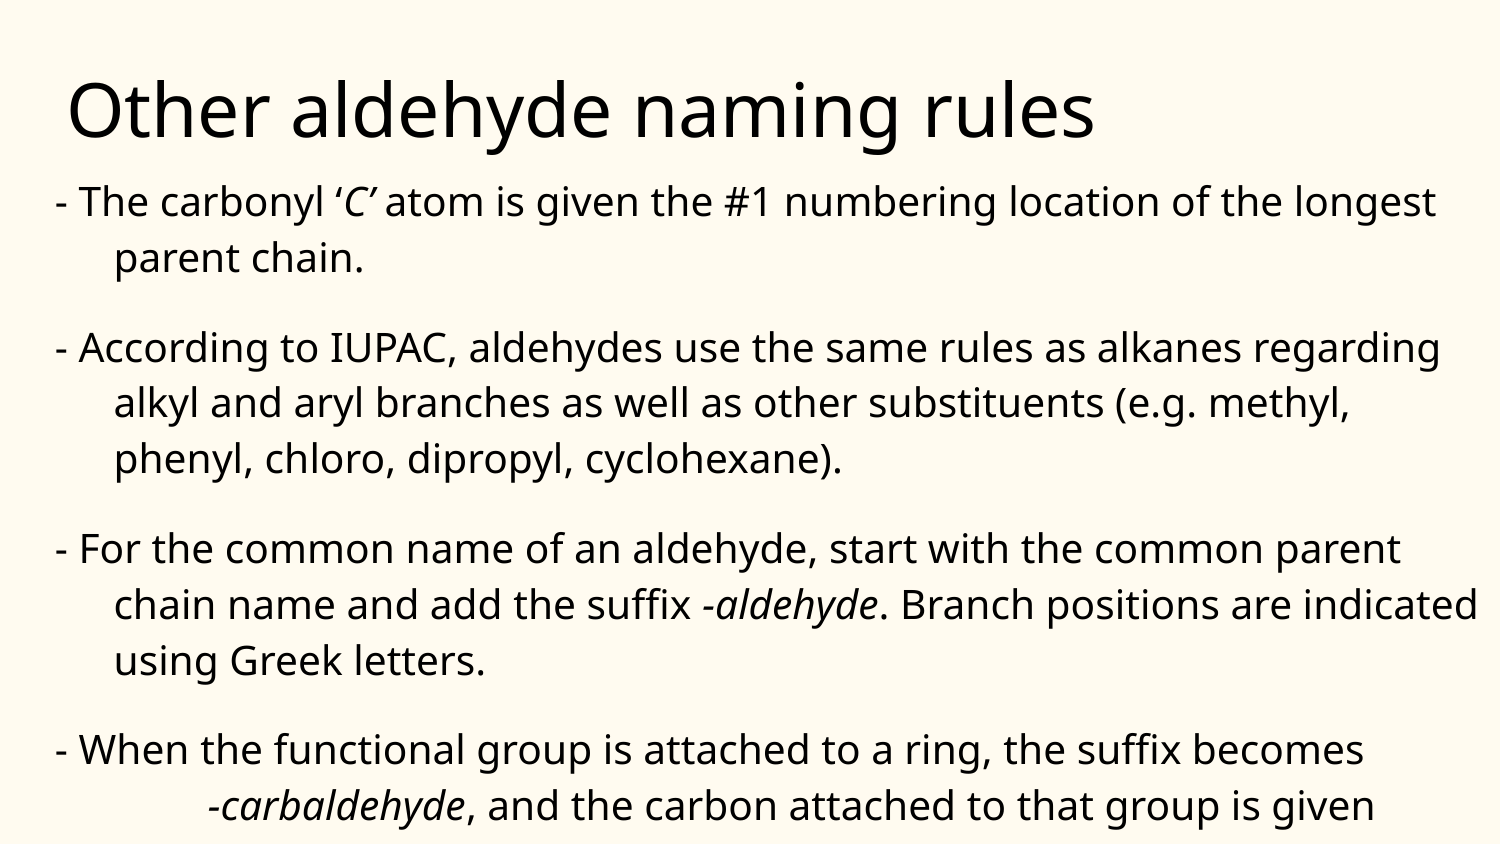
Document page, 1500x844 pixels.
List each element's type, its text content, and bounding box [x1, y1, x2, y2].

list - The carbonyl ‘C’ atom is given the #1 numbering location of the longest parent chain. - According to IUPAC, aldehydes use the same rules as alkanes regarding alkyl and aryl branches as well as other substituents (e.g. methyl, phenyl, chloro, dipropyl, cyclohexane). - For the common name of an aldehyde, start with the common parent chain name and add the suffix -aldehyde. Branch positions are indicated using Greek letters. - When the functional group is attached to a ring, the suffix becomes -carbaldehyde, and the carbon attached to that group is given location #1. [23, 153, 1500, 712]
title Other aldehyde naming rules [51, 48, 1449, 149]
